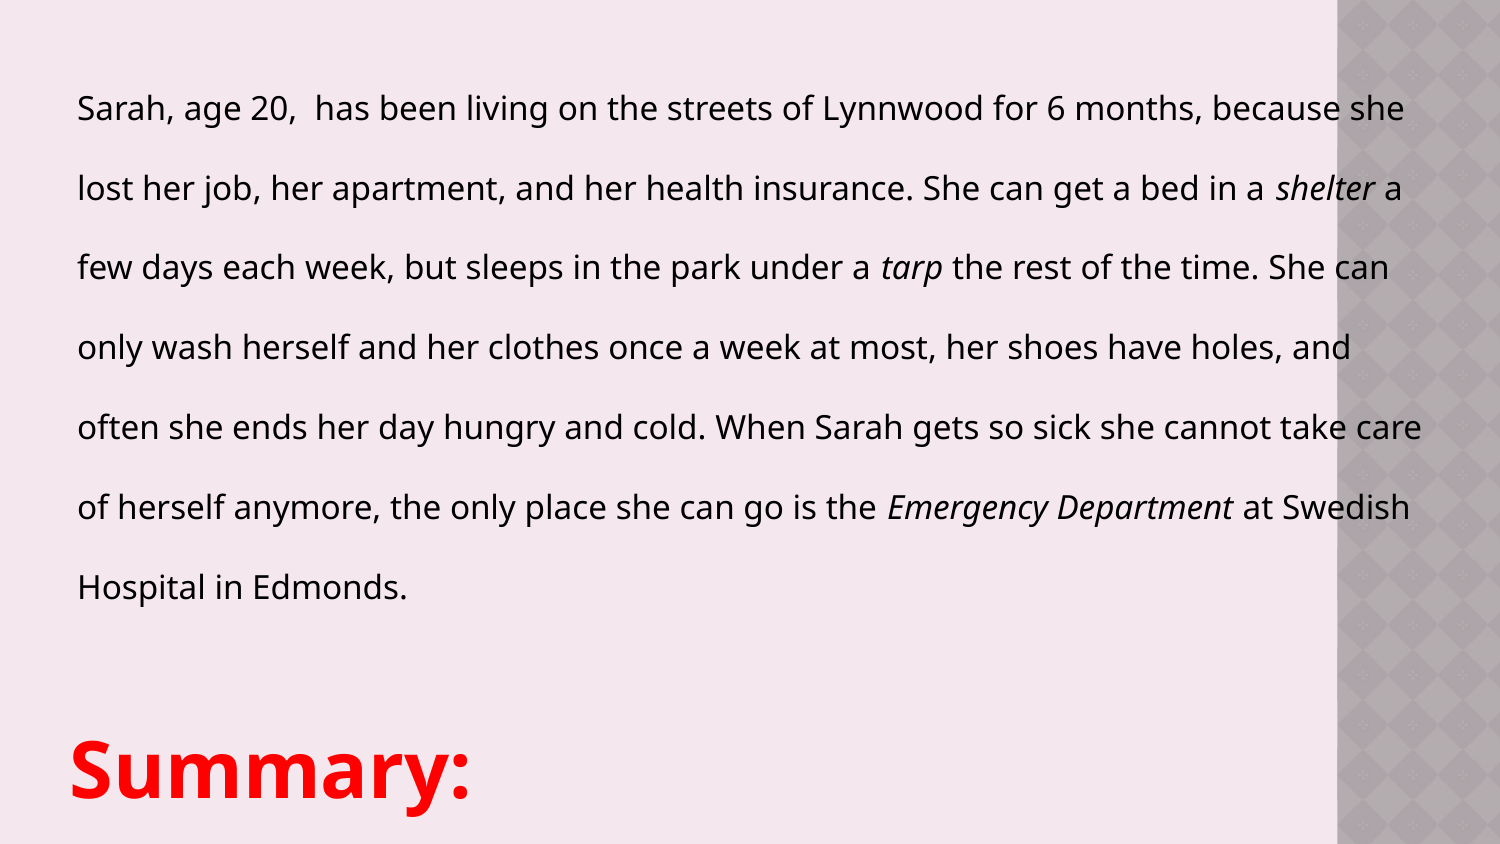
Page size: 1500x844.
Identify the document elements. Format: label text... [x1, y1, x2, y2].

list Sarah, age 20, has been living on the streets of Lynnwood for 6 months, because she lost her job, her apartment, and her health insurance. She can get a bed in a shelter a few days each week, but sleeps in the park under a tarp the rest of the time. She can only wash herself and her clothes once a week at most, her shoes have holes, and often she ends her day hungry and cold. When Sarah gets so sick she cannot take care of herself anymore, the only place she can go is the Emergency Department at Swedish Hospital in Edmonds. [62, 39, 1451, 636]
title Summary: [62, 673, 1250, 815]
